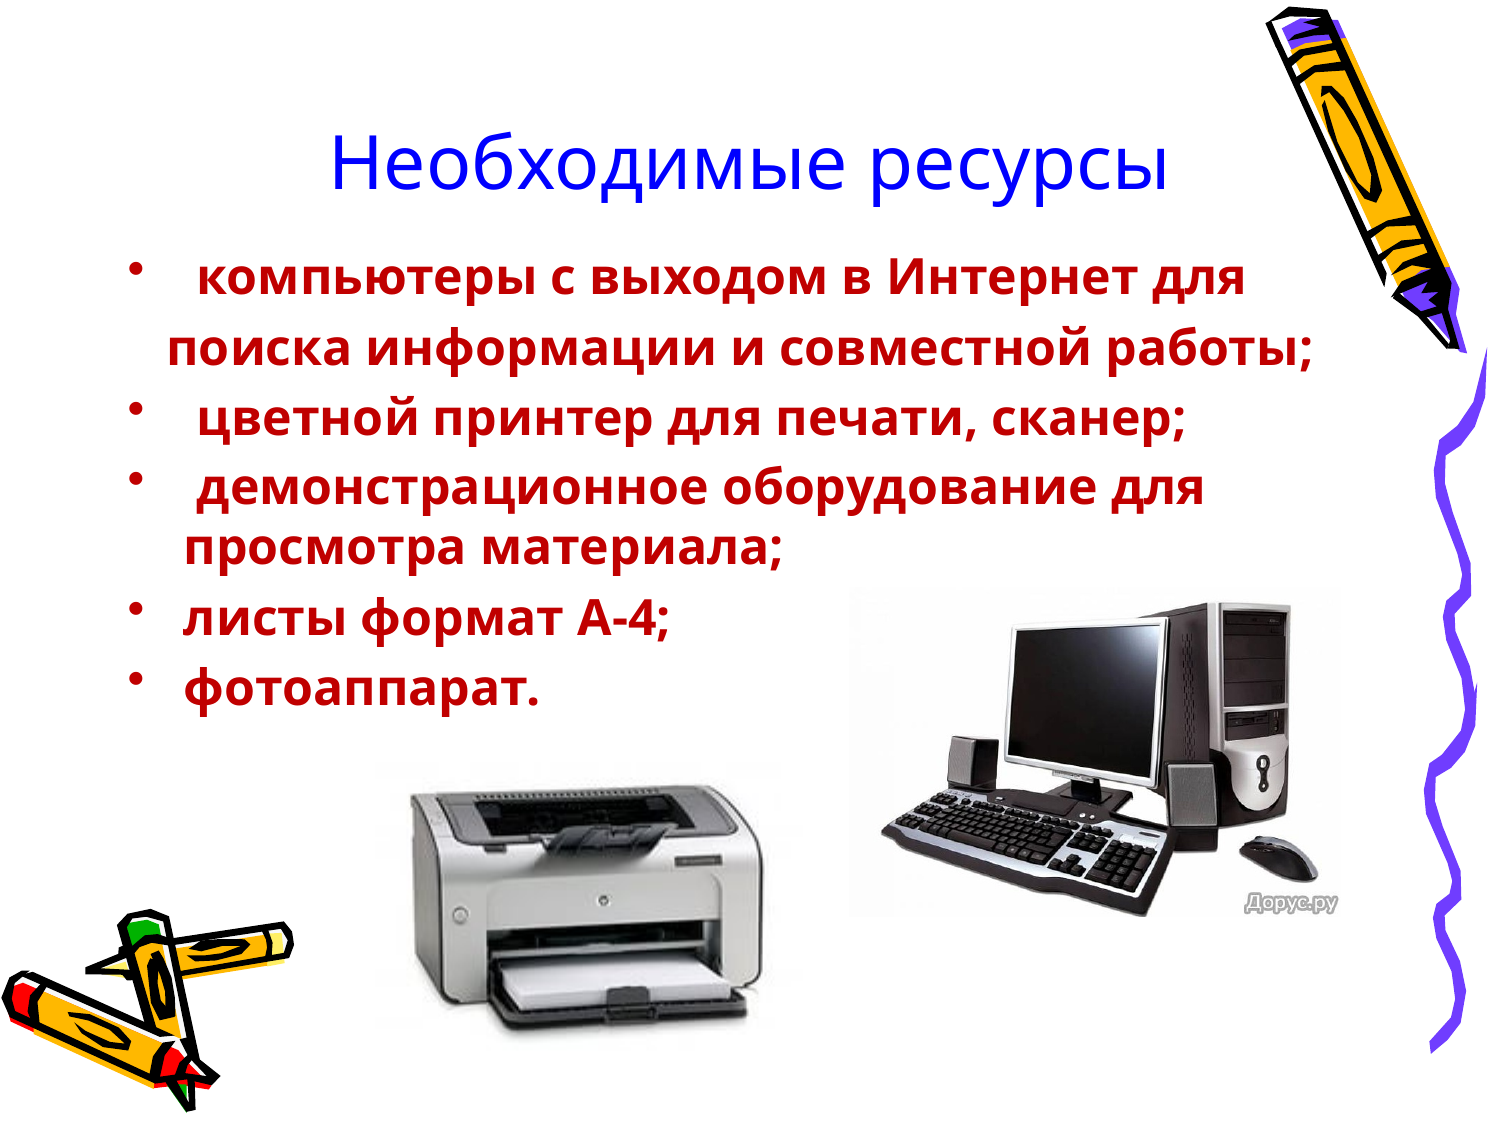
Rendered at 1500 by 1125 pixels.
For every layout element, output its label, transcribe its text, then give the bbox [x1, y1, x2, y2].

title Необходимые ресурсы [74, 62, 1426, 213]
picture [849, 587, 1341, 917]
picture [374, 762, 804, 1063]
list компьютеры с выходом в Интернет для поиска информации и совместной работы; цветной принтер для печати, сканер; демонстрационное оборудование для просмотра материала; листы формат А-4; фотоаппарат. [112, 237, 1376, 938]
